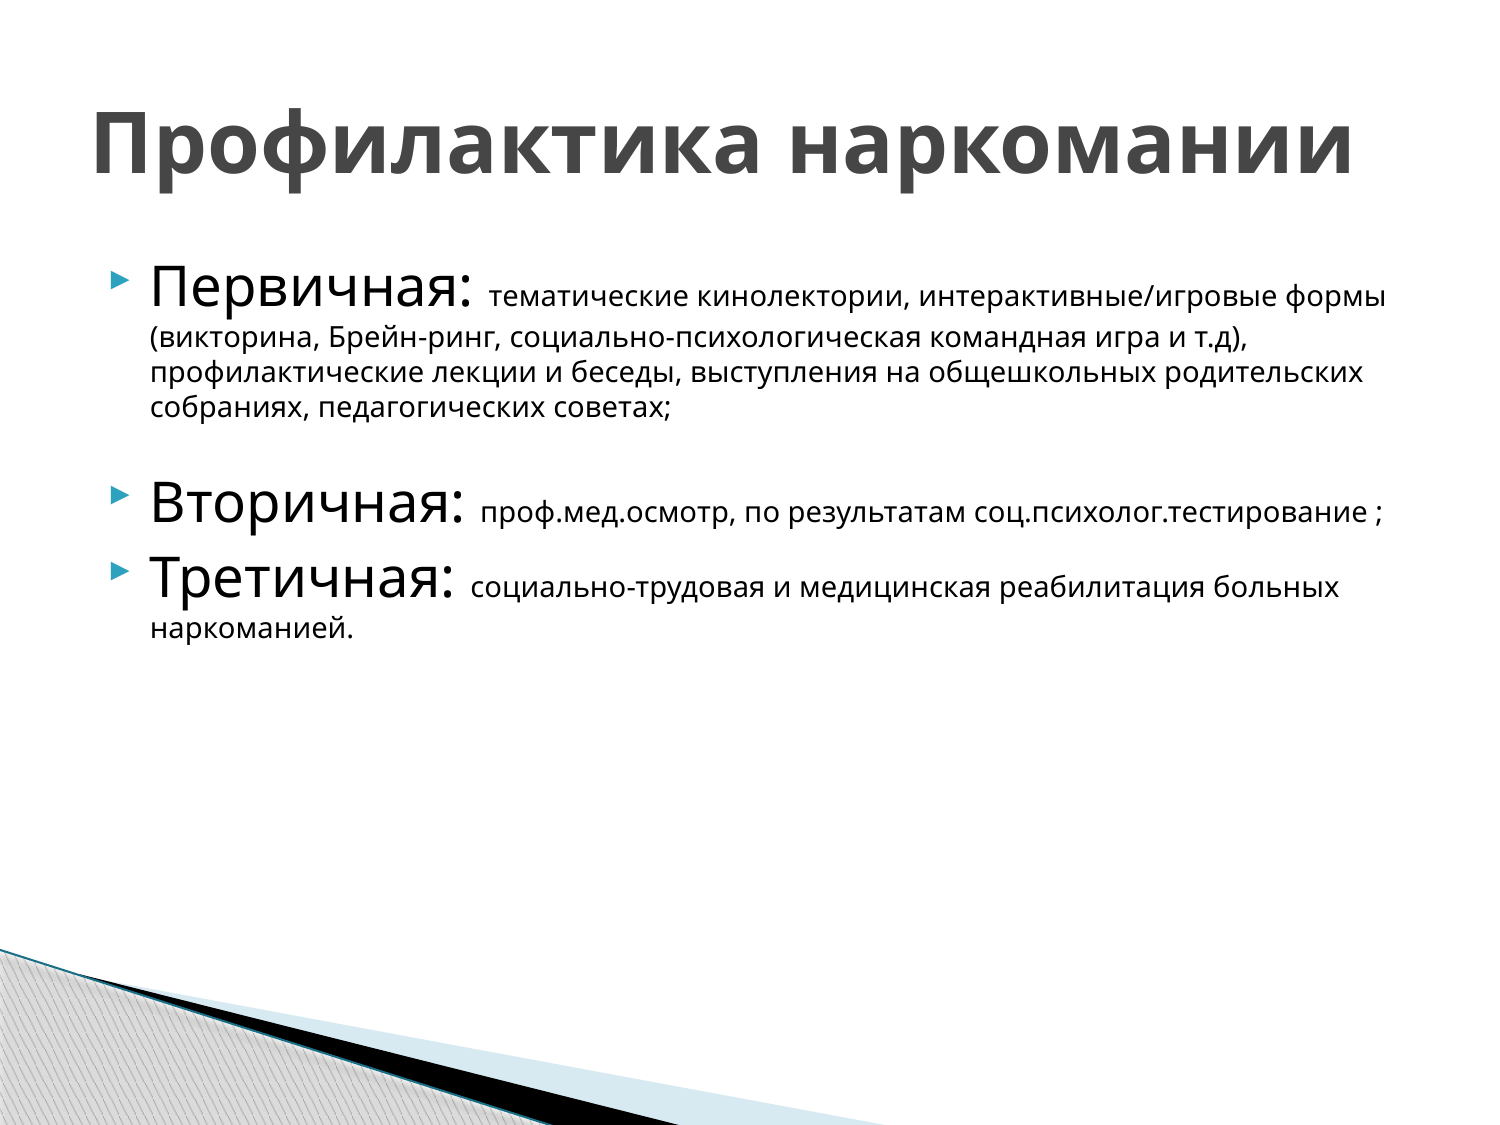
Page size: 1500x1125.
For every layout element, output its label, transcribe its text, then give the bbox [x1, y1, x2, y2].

title Профилактика наркомании [75, 45, 1425, 233]
list Первичная: тематические кинолектории, интерактивные/игровые формы (викторина, Брейн-ринг, социально-психологическая командная игра и т.д), профилактические лекции и беседы, выступления на общешкольных родительских собраниях, педагогических советах; Вторичная: проф.мед.осмотр, по результатам соц.психолог.тестирование ; Третичная: социально-трудовая и медицинская реабилитация больных наркоманией. [75, 243, 1425, 986]
